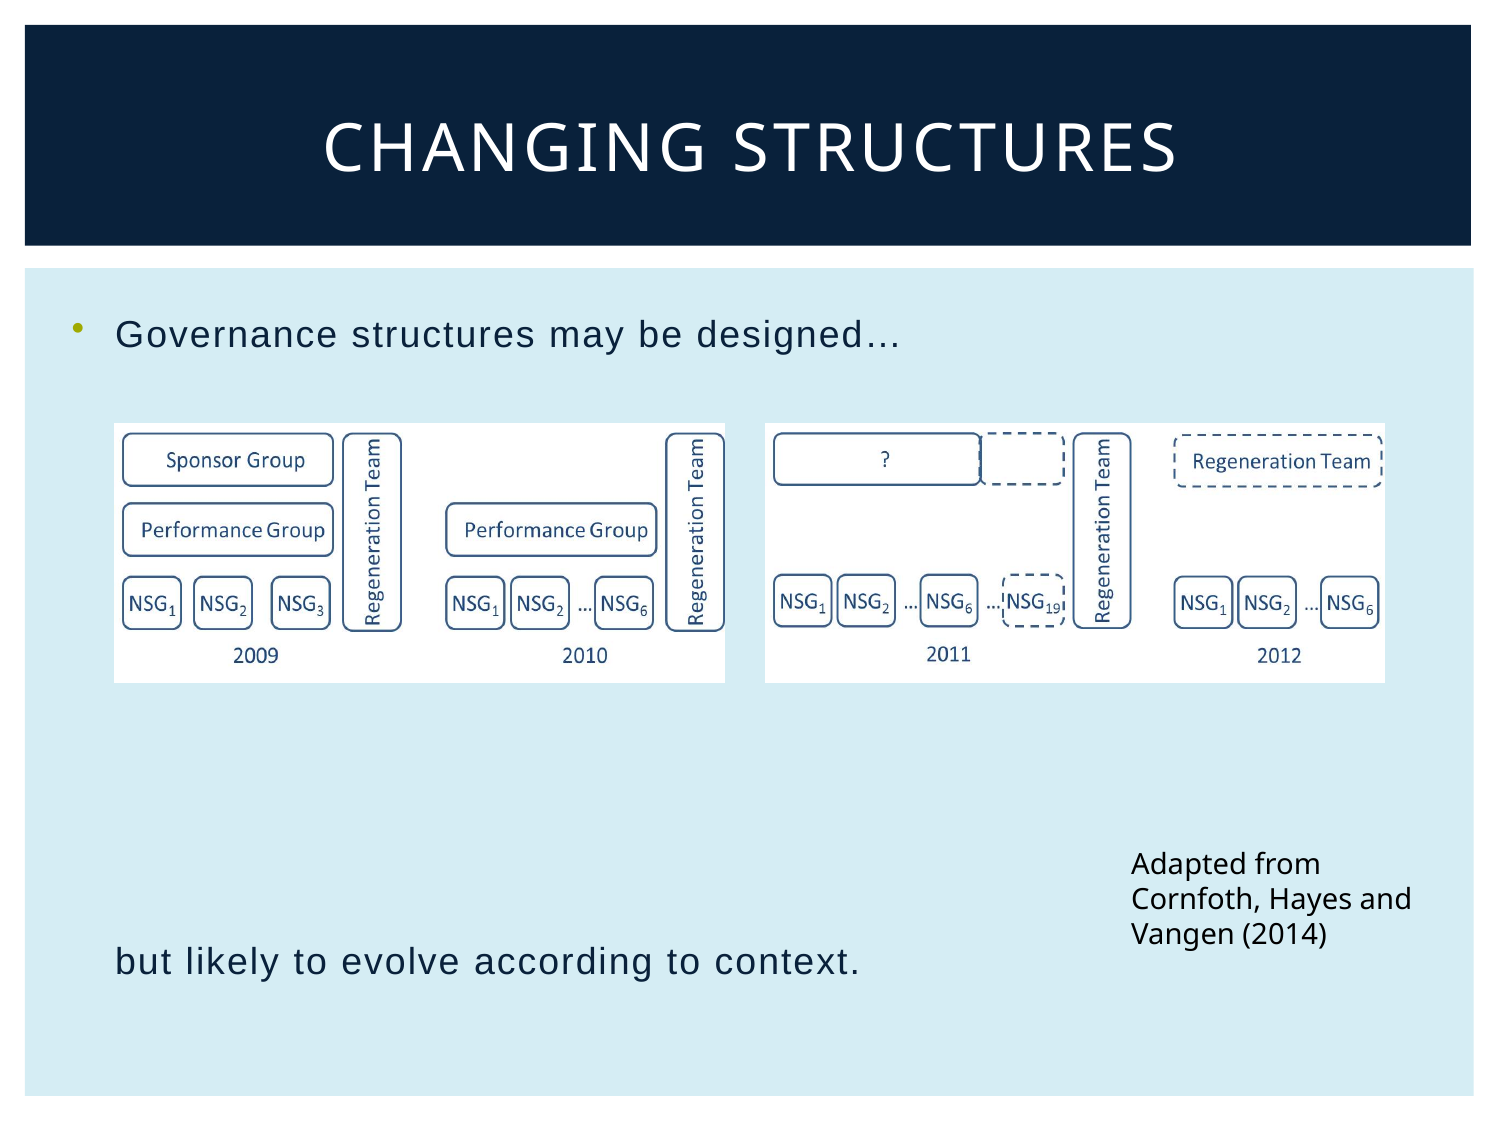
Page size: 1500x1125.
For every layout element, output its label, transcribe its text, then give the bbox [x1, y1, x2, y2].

title Changing structures [62, 58, 1438, 232]
picture [114, 422, 725, 684]
text_box Adapted from Cornfoth, Hayes and Vangen (2014) [1116, 838, 1447, 958]
picture [765, 422, 1386, 684]
list Governance structures may be designed… but likely to evolve according to context. [56, 302, 1407, 1059]
